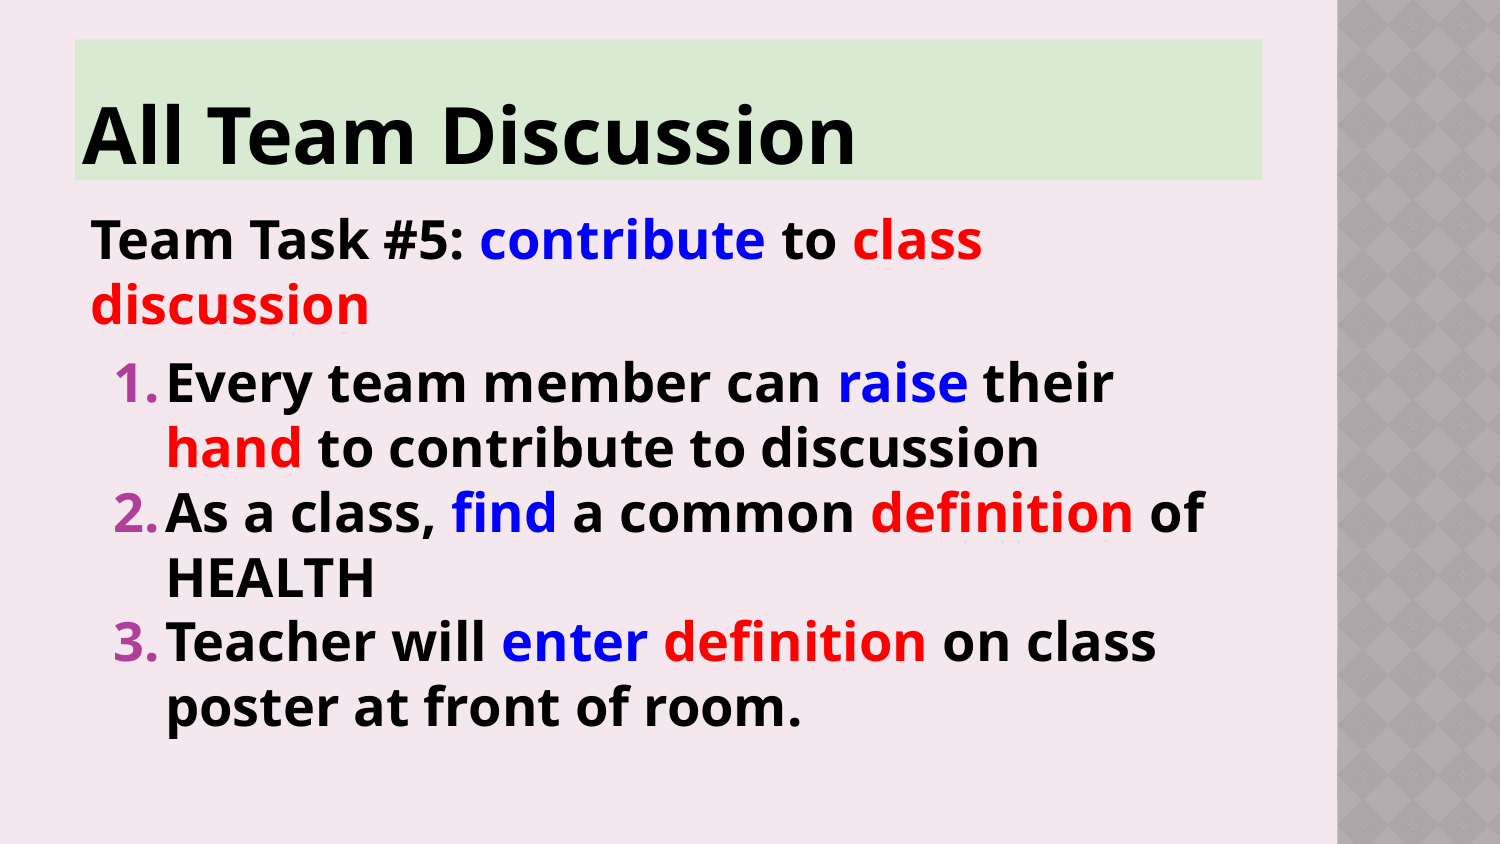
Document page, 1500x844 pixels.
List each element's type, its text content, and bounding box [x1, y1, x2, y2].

title All Team Discussion [75, 39, 1263, 181]
list Team Task #5: contribute to class discussion Every team member can raise their hand to contribute to discussion As a class, find a common definition of HEALTH Teacher will enter definition on class poster at front of room. [75, 198, 1263, 795]
